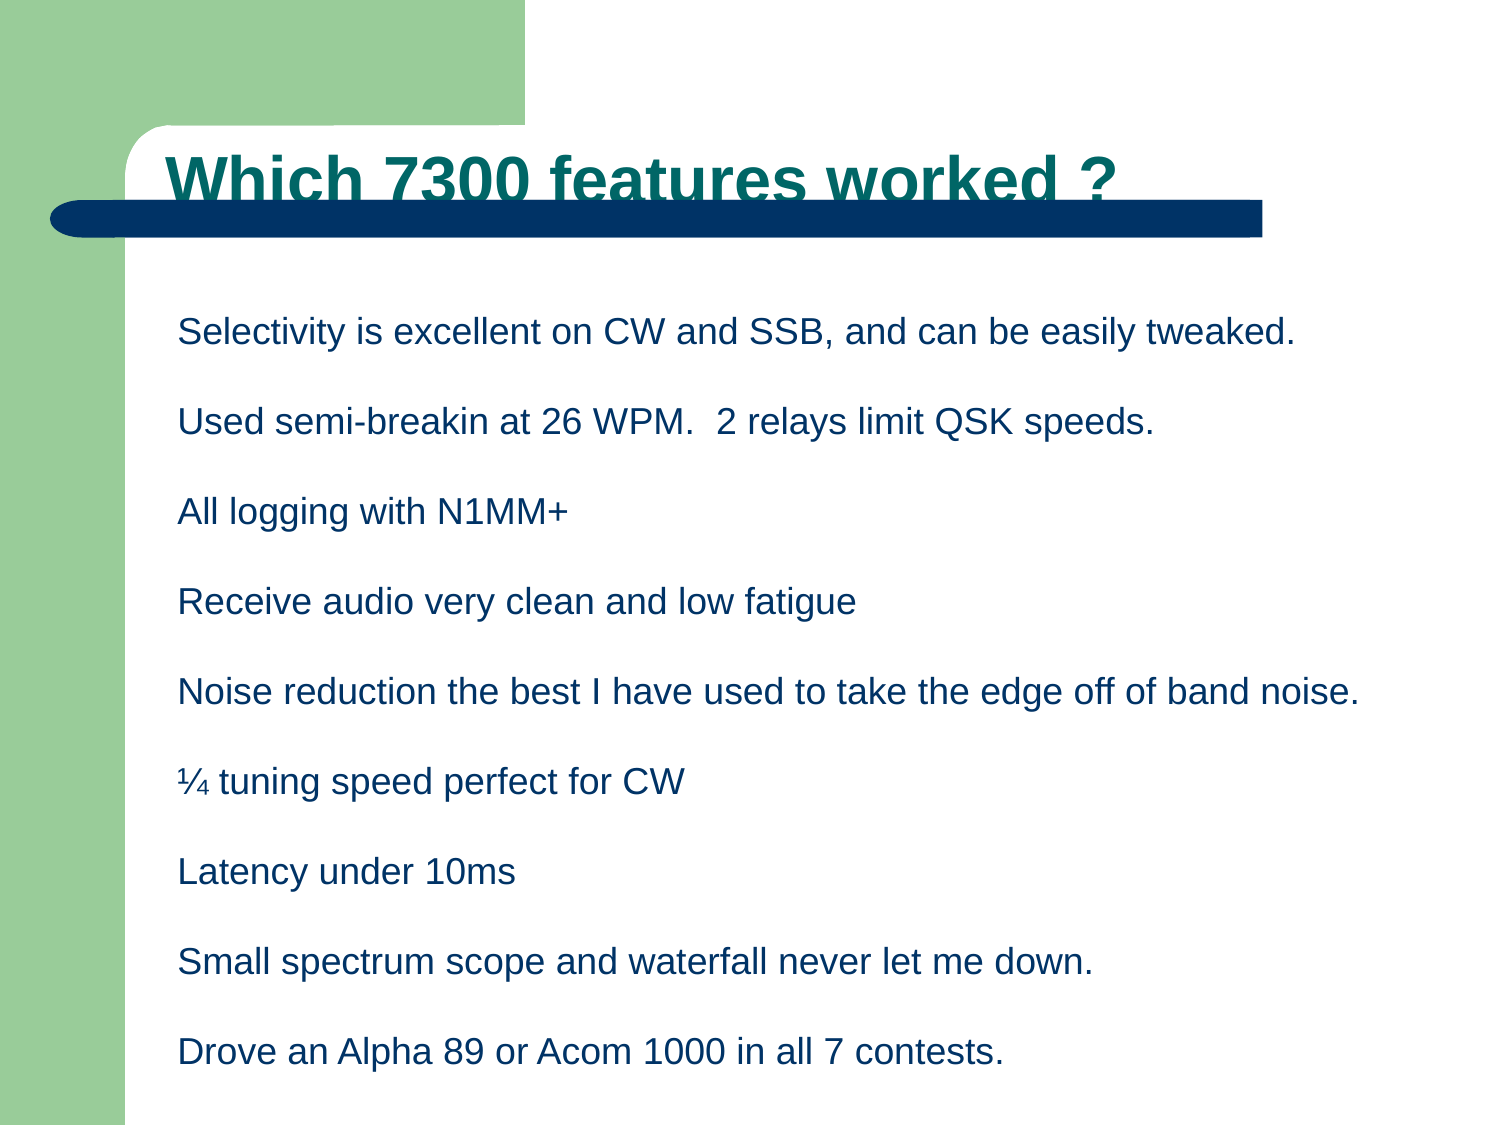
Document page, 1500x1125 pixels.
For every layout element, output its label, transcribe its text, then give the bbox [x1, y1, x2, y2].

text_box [0, 0, 526, 1125]
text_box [49, 199, 1263, 238]
text_box Selectivity is excellent on CW and SSB, and can be easily tweaked. Used semi-breakin at 26 WPM. 2 relays limit QSK speeds. All logging with N1MM+ Receive audio very clean and low fatigue Noise reduction the best I have used to take the edge off of band noise. ¼ tuning speed perfect for CW Latency under 10ms Small spectrum scope and waterfall never let me down. Drove an Alpha 89 or Acom 1000 in all 7 contests. [529, 299, 1400, 1125]
title Which 7300 features worked ? [529, 62, 1451, 226]
